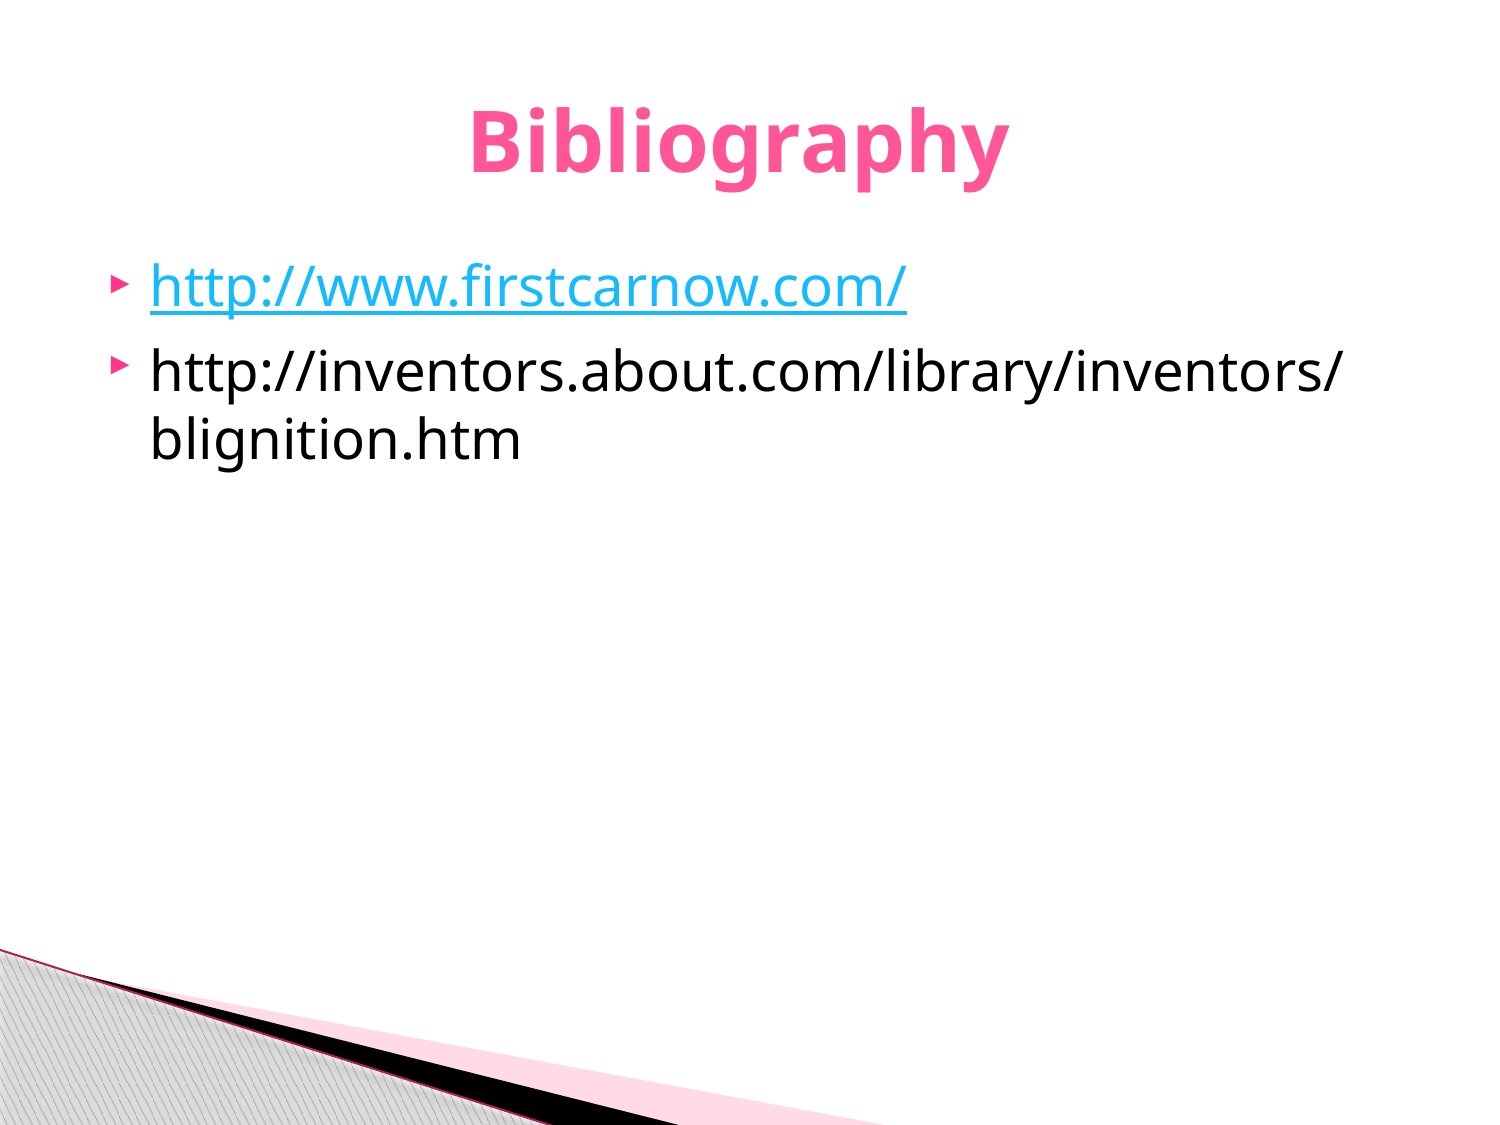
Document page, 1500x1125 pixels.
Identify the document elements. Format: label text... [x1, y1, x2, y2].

title Bibliography [75, 45, 1425, 233]
list http://www.firstcarnow.com/ http://inventors.about.com/library/inventors/blignition.htm [75, 243, 1425, 986]
